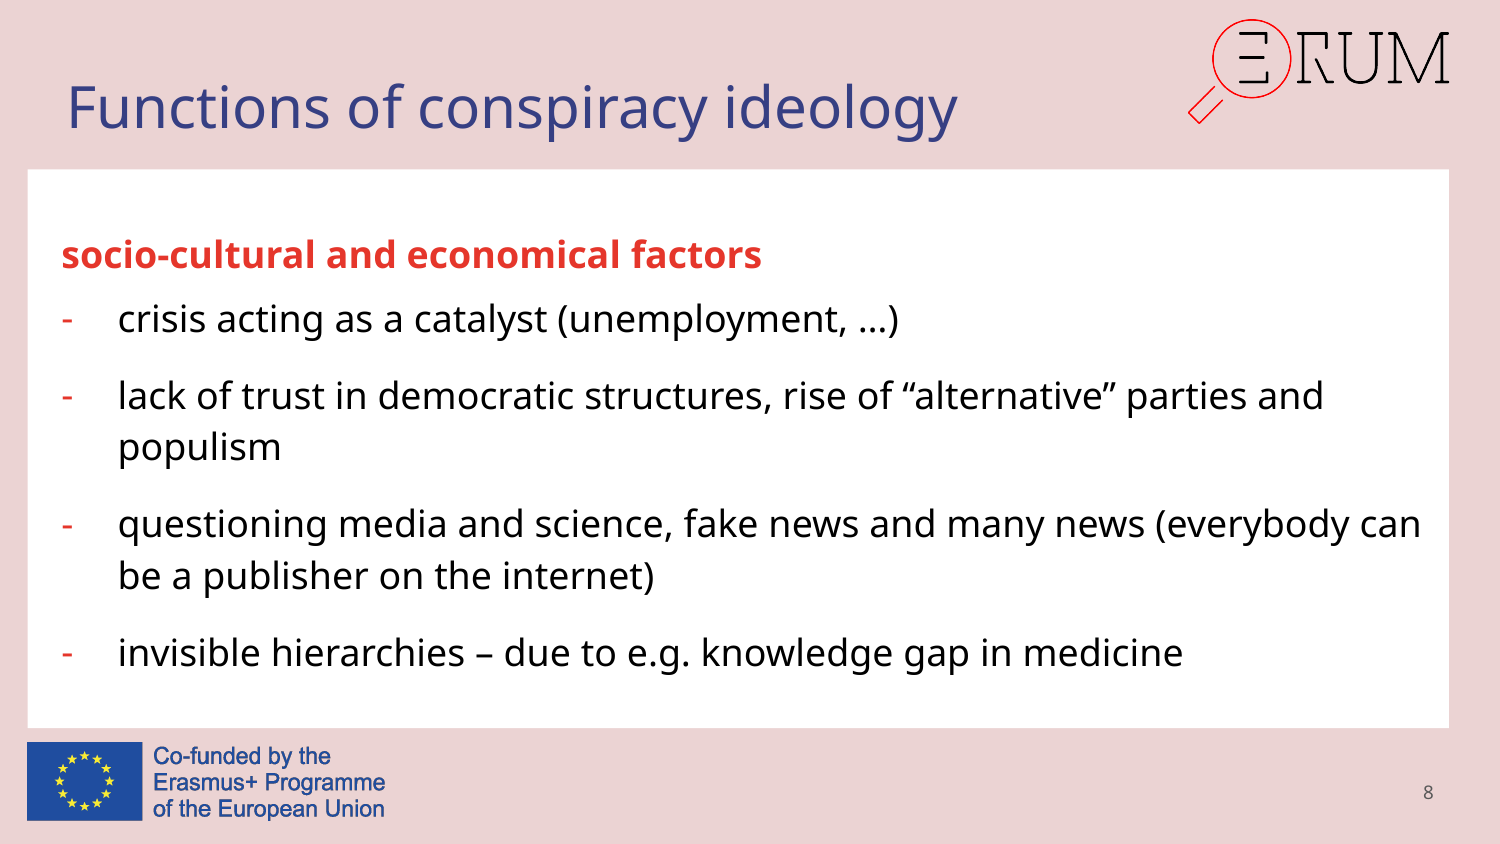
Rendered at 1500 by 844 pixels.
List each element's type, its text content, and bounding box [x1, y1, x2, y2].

list socio-cultural and economical factors crisis acting as a catalyst (unemployment, …) lack of trust in democratic structures, rise of “alternative” parties and populism questioning media and science, fake news and many news (everybody can be a publisher on the internet) invisible hierarchies – due to e.g. knowledge gap in medicine [27, 169, 1449, 729]
slide_number 8 [1358, 761, 1449, 826]
title Functions of conspiracy ideology [51, 55, 1168, 150]
picture [1136, 0, 1500, 137]
picture [27, 742, 385, 821]
